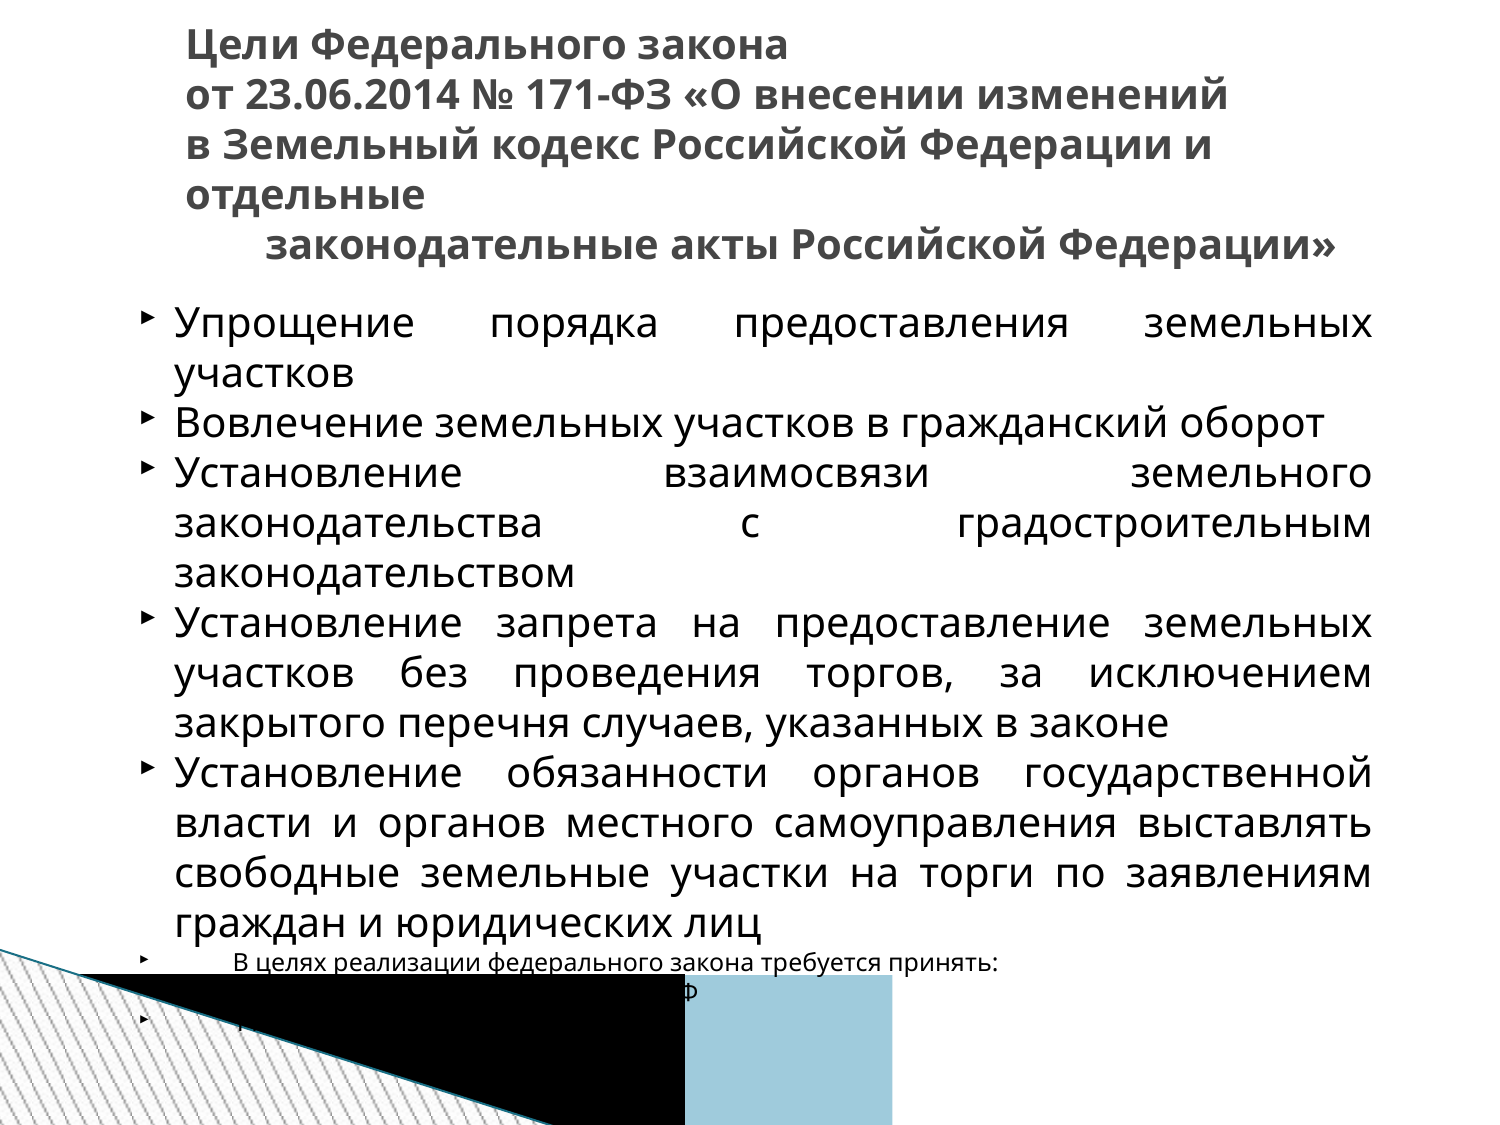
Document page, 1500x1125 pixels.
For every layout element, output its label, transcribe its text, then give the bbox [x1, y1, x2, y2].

picture [0, 952, 543, 1125]
text_box Упрощение порядка предоставления земельных участков Вовлечение земельных участков в гражданский оборот Установление взаимосвязи земельного законодательства с градостроительным законодательством Установление запрета на предоставление земельных участков без проведения торгов, за исключением закрытого перечня случаев, указанных в законе Установление обязанности органов государственной власти и органов местного самоуправления выставлять свободные земельные участки на торги по заявлениям граждан и юридических лиц В целях реализации федерального закона требуется принять: 15 постановлений Правительства РФ 11 подзаконных актов [123, 243, 1388, 1047]
text_box Цели Федерального закона от 23.06.2014 № 171-ФЗ «О внесении изменений в Земельный кодекс Российской Федерации и отдельные законодательные акты Российской Федерации» [171, 30, 1433, 256]
